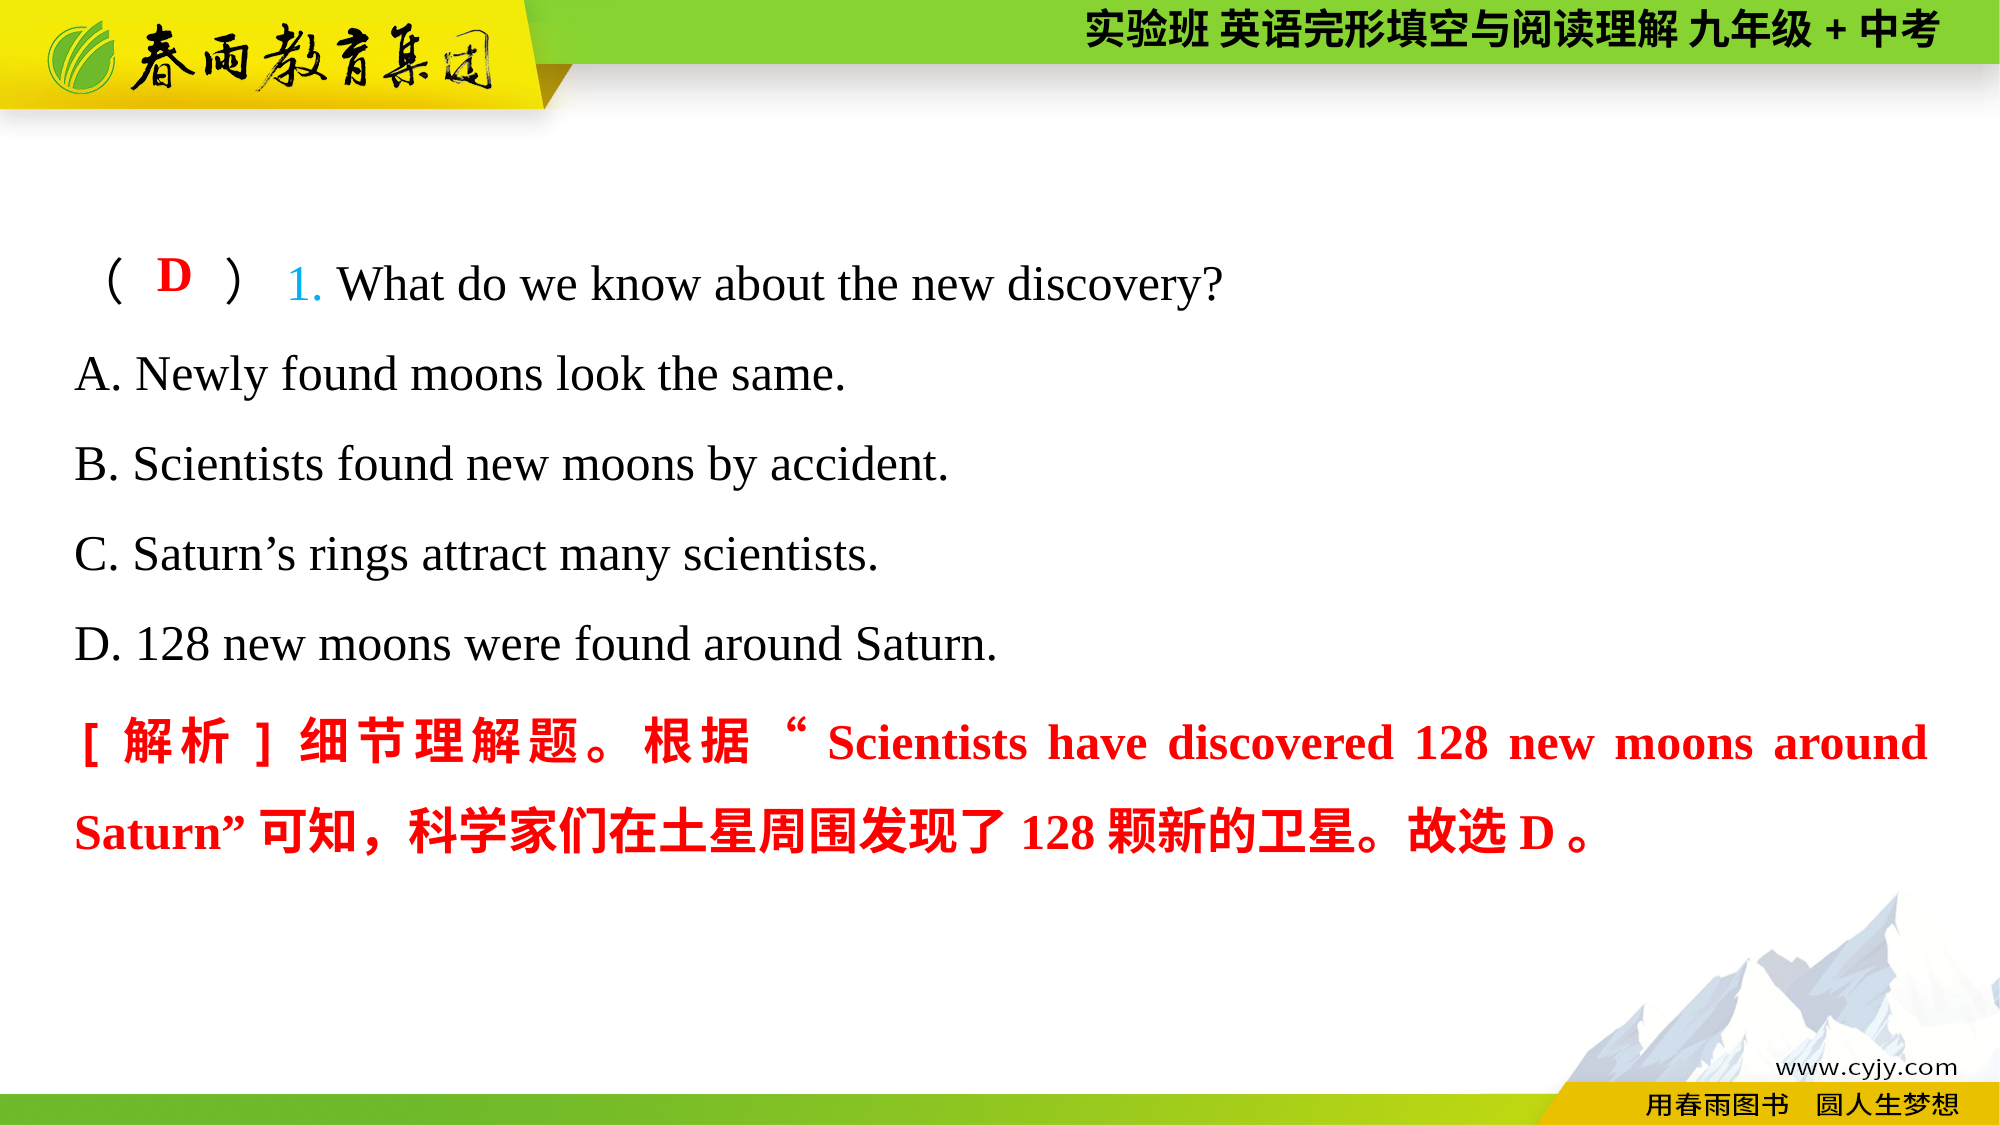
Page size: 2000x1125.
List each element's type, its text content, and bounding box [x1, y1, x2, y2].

list （ ）1. What do we know about the new discovery? A. Newly found moons look the same. B. Scientists found new moons by accident. C. Saturn’s rings attract many scientists. D. 128 new moons were found around Saturn. [59, 212, 1944, 672]
text_box [解析]细节理解题。根据“Scientists have discovered 128 new moons around Saturn”可知，科学家们在土星周围发现了128颗新的卫星。故选D。 [59, 672, 1944, 868]
picture [0, 0, 2000, 1125]
text_box D [141, 233, 208, 309]
